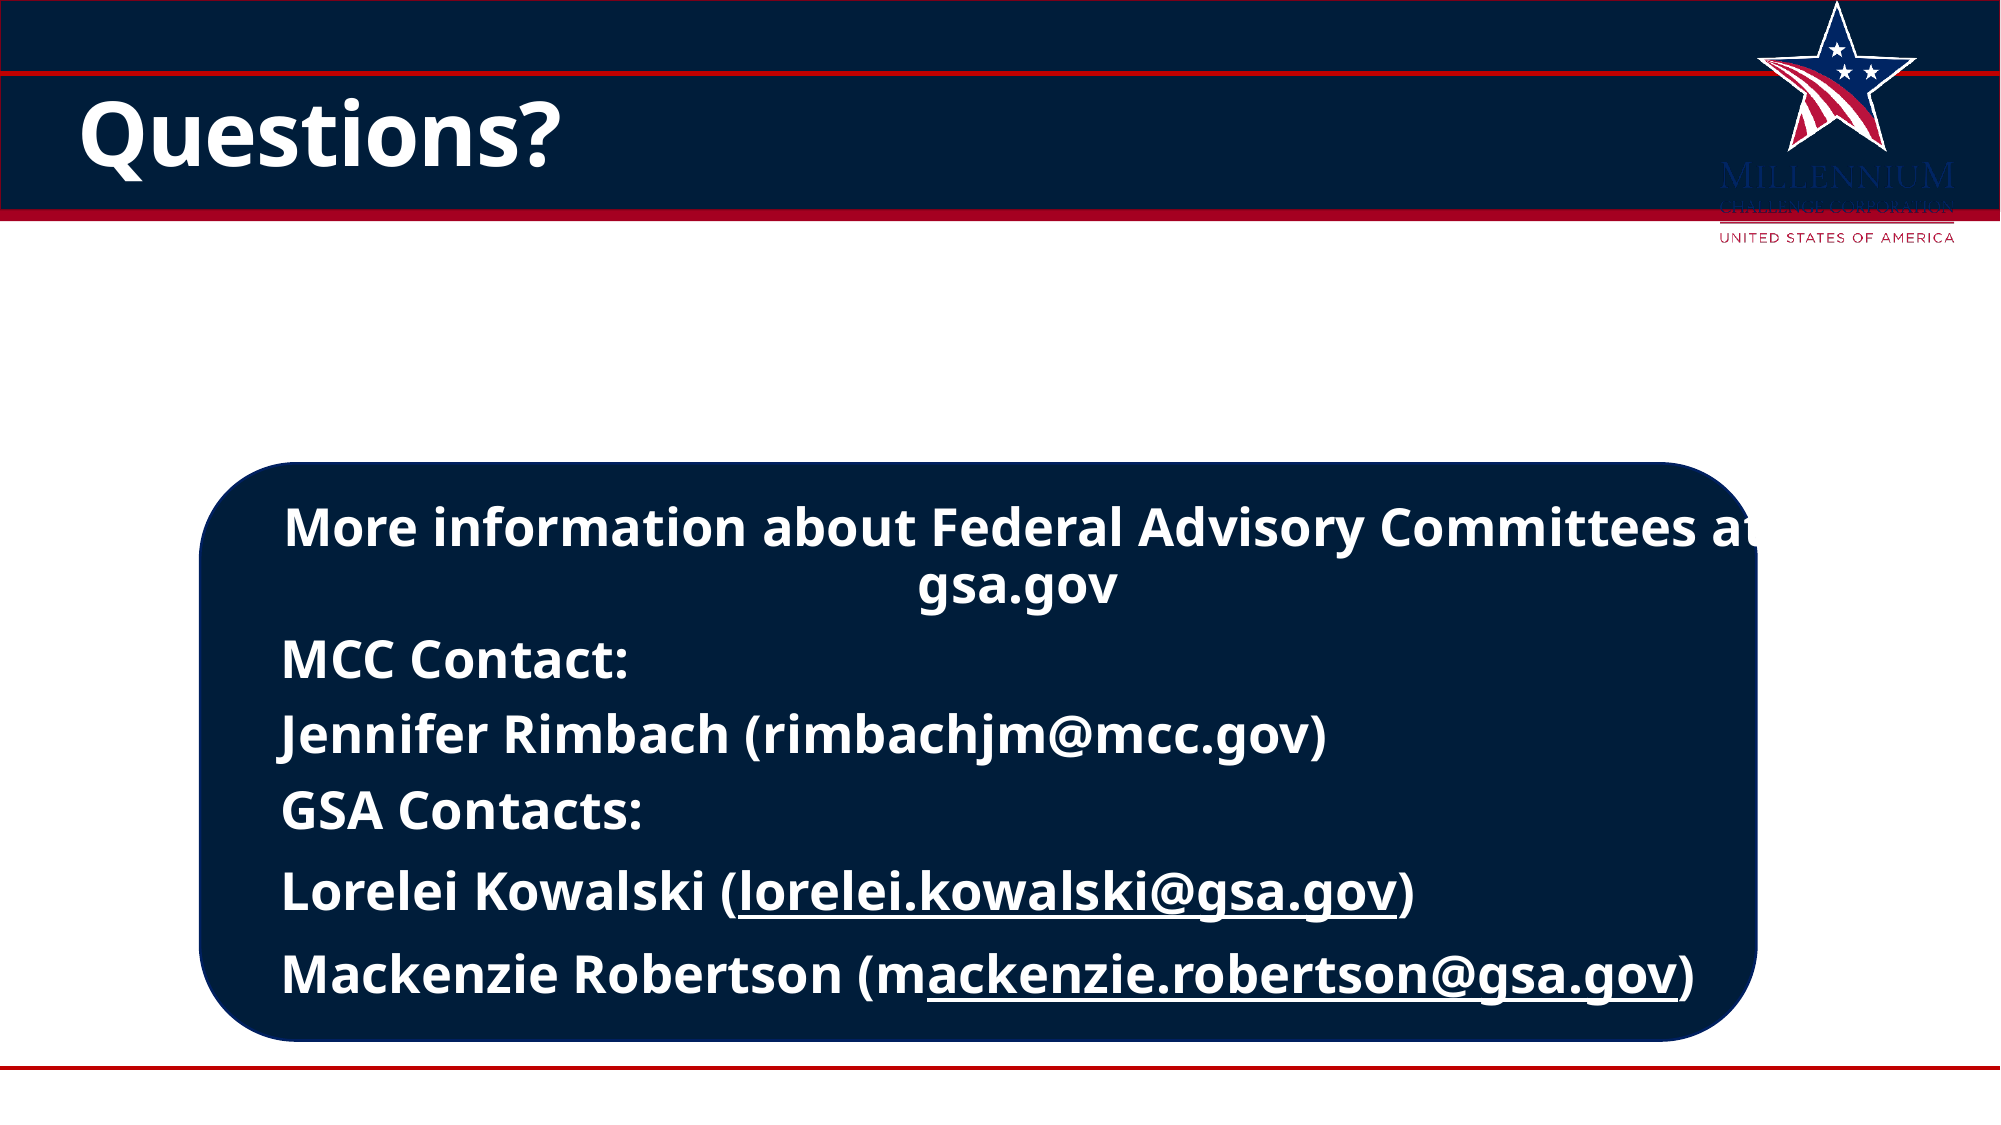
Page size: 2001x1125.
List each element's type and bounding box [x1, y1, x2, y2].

text_box [0, 0, 2000, 244]
text_box [199, 462, 1785, 1041]
